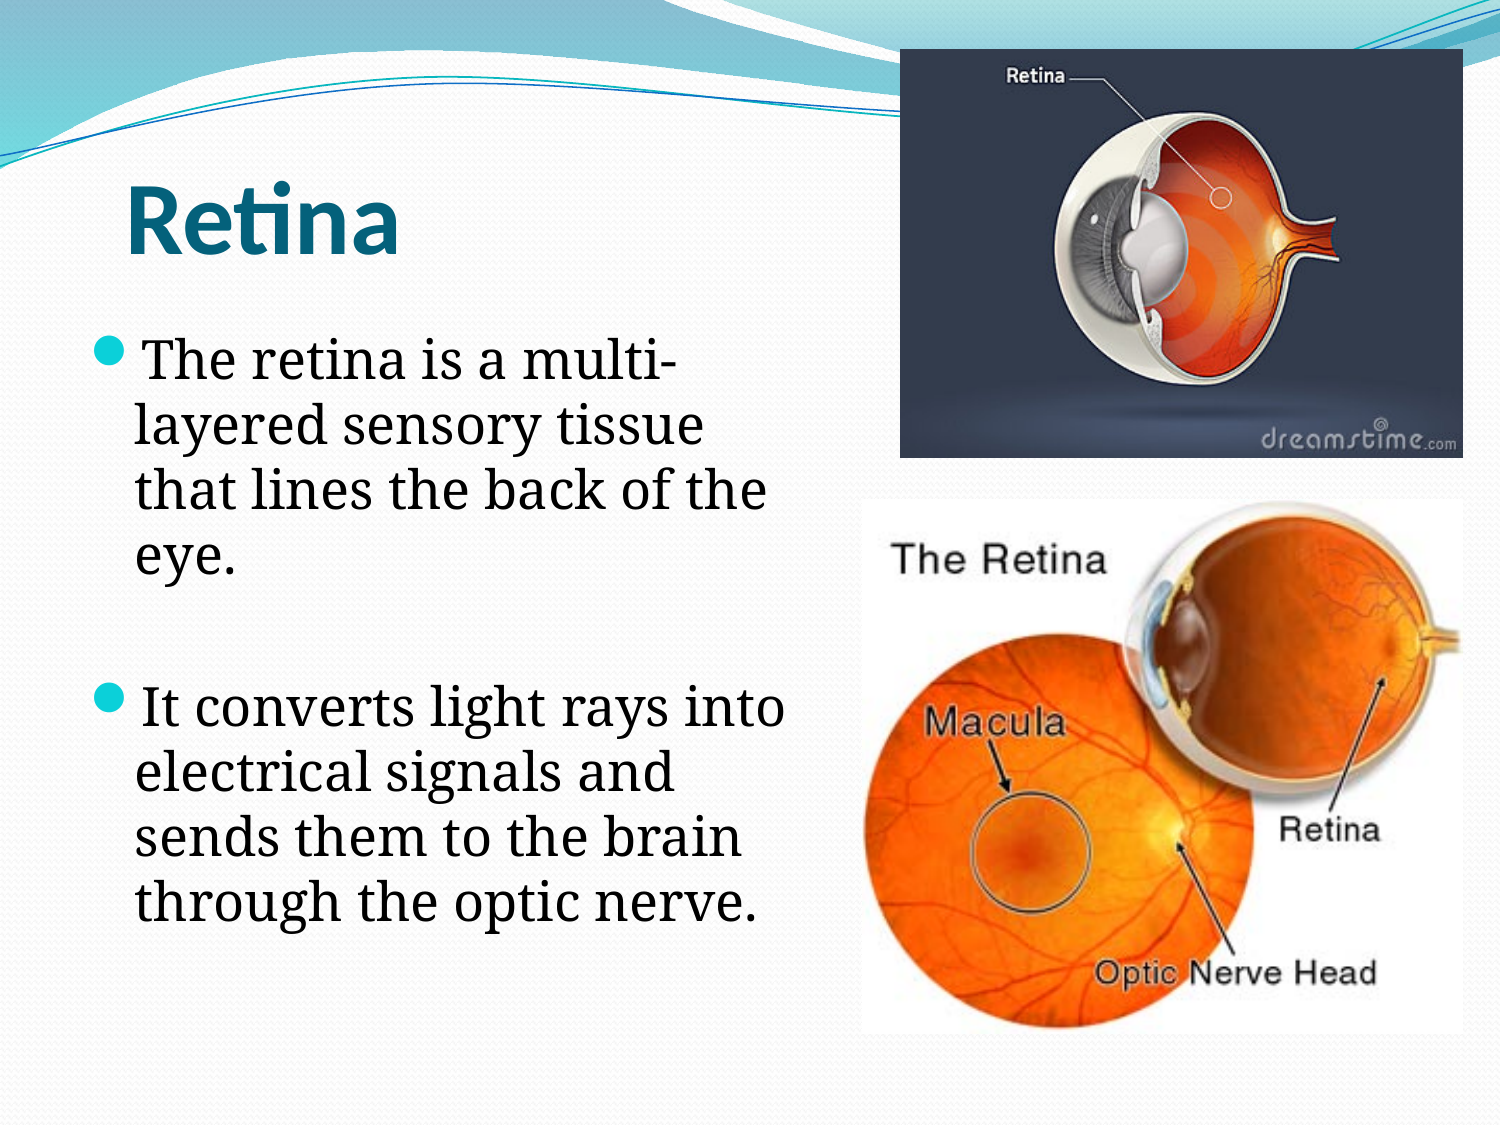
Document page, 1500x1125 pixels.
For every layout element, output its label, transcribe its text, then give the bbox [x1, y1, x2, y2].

title Retina [125, 87, 892, 275]
list The retina is a multi-layered sensory tissue that lines the back of the eye. It converts light rays into electrical signals and sends them to the brain through the optic nerve. [75, 317, 813, 1075]
picture [862, 499, 1463, 1034]
picture [899, 49, 1463, 458]
title Retina [1469, 87, 1475, 275]
